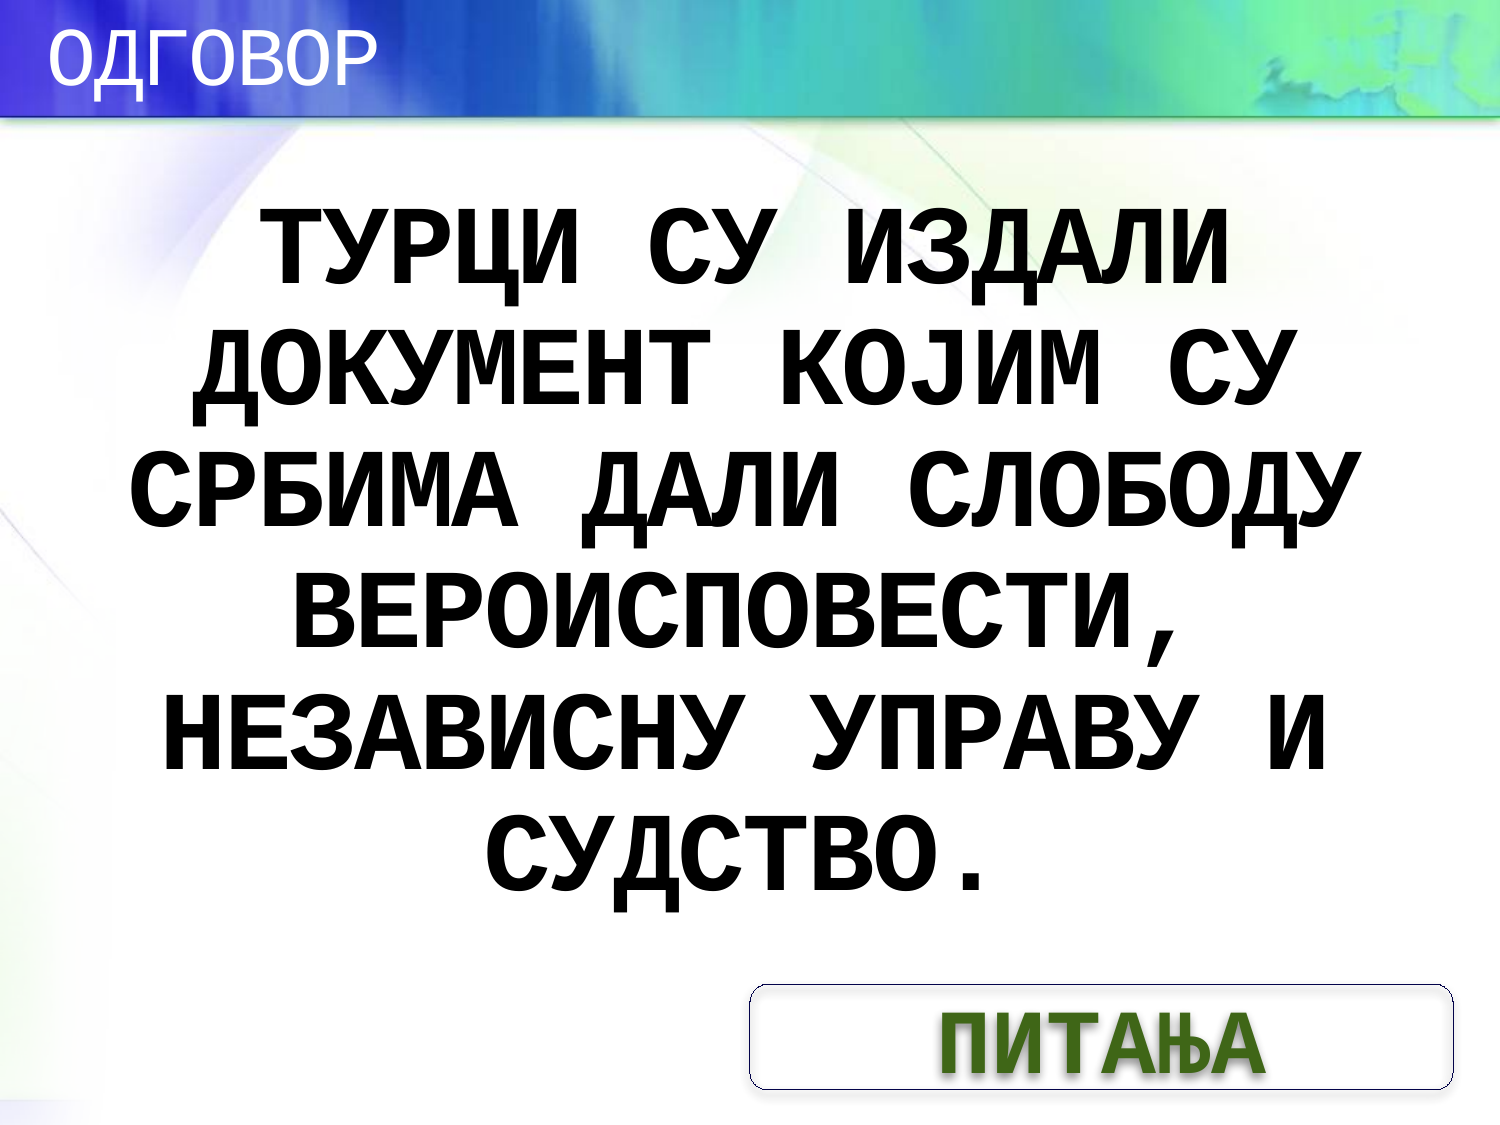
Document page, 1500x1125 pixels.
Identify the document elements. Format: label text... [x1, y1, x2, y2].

title ТУРЦИ СУ ИЗДАЛИ ДОКУМЕНТ КОЈИМ СУ СРБИМА ДАЛИ СЛОБОДУ ВЕРОИСПОВЕСТИ, НЕЗАВИСНУ УПРАВУ И СУДСТВО. [70, 152, 1418, 950]
picture [0, 0, 1500, 1125]
text_box ОДГОВОР [46, 0, 774, 118]
text_box ПИТАЊА [749, 984, 1454, 1090]
